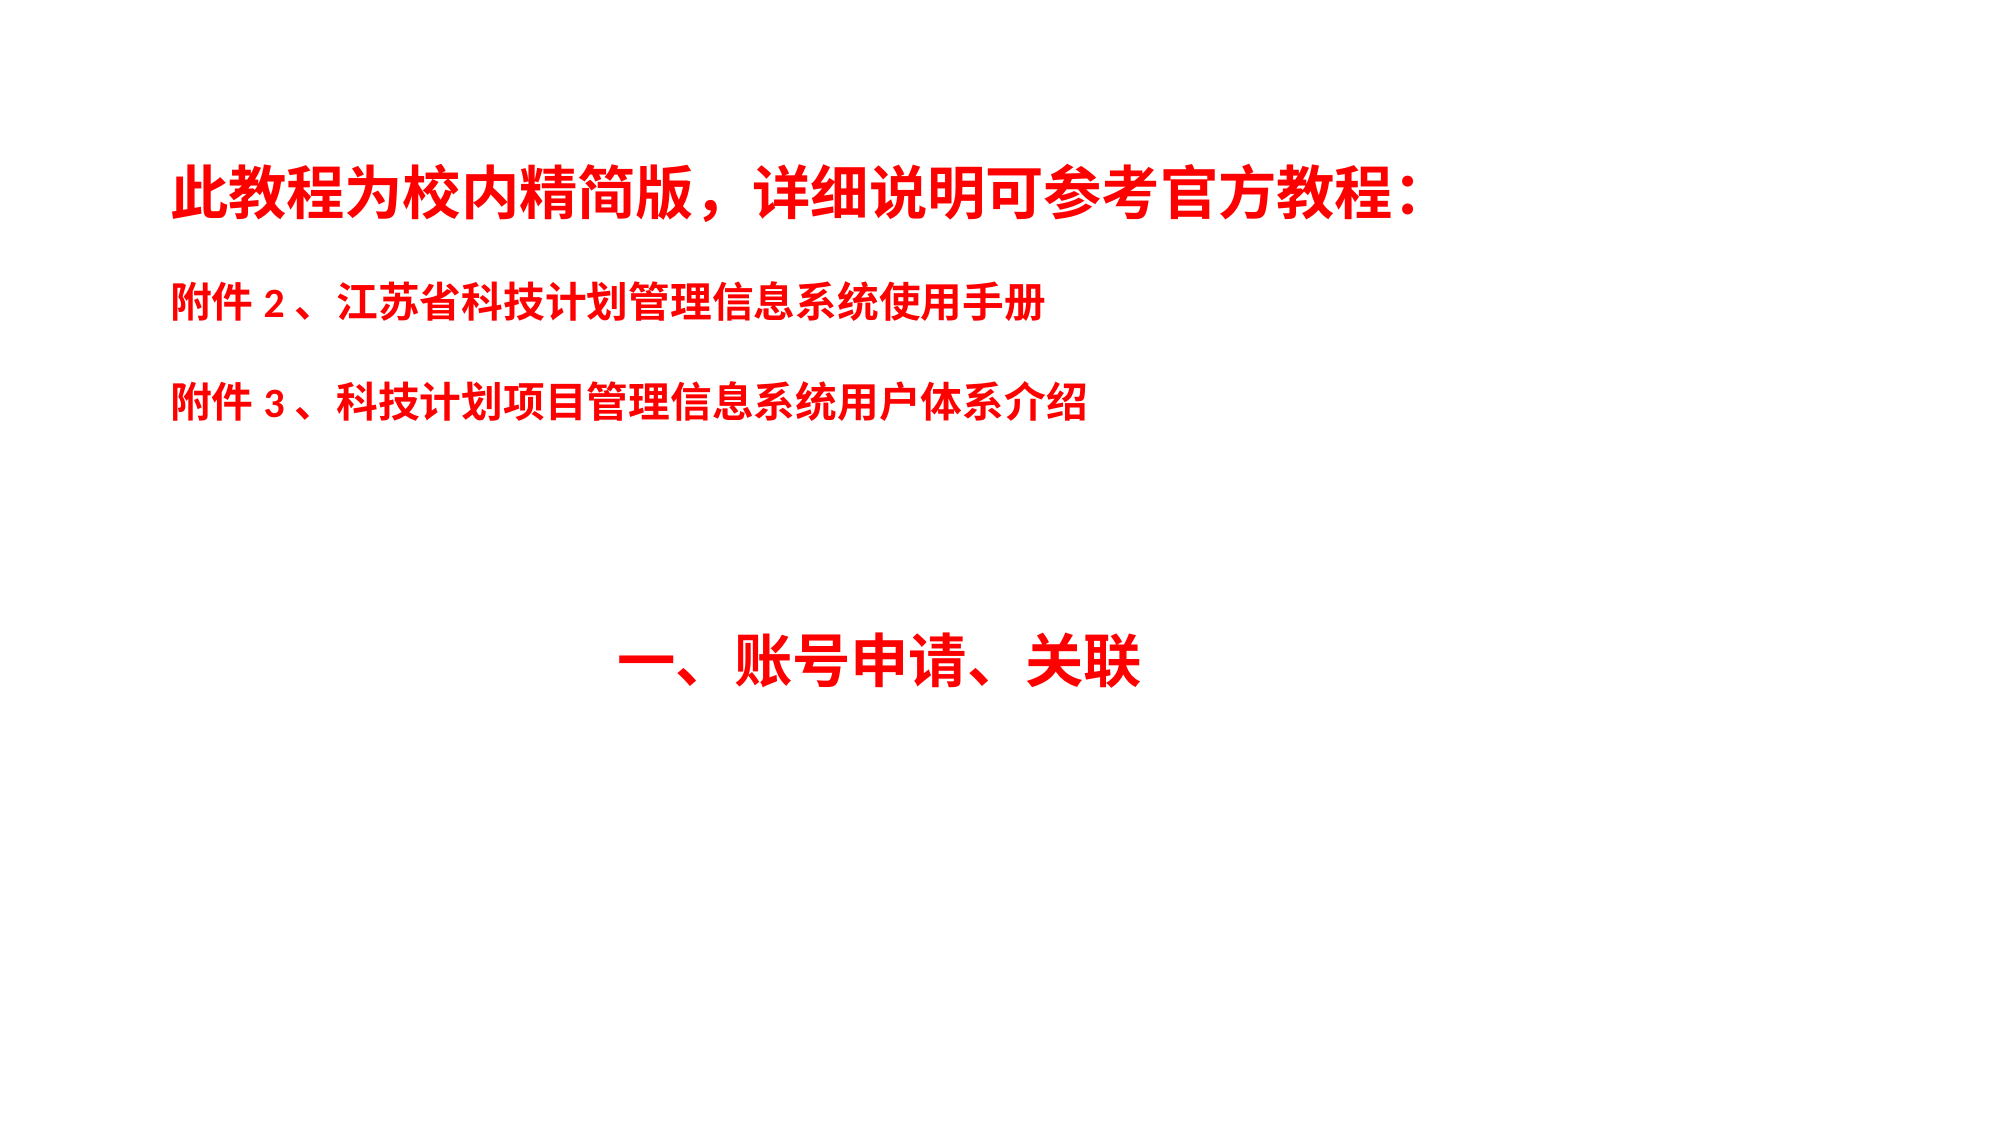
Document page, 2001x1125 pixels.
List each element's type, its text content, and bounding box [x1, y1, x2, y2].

text_box 一、账号申请、关联 [602, 616, 1671, 702]
text_box 此教程为校内精简版，详细说明可参考官方教程： 附件2、江苏省科技计划管理信息系统使用手册 附件3、科技计划项目管理信息系统用户体系介绍 [155, 78, 1879, 434]
